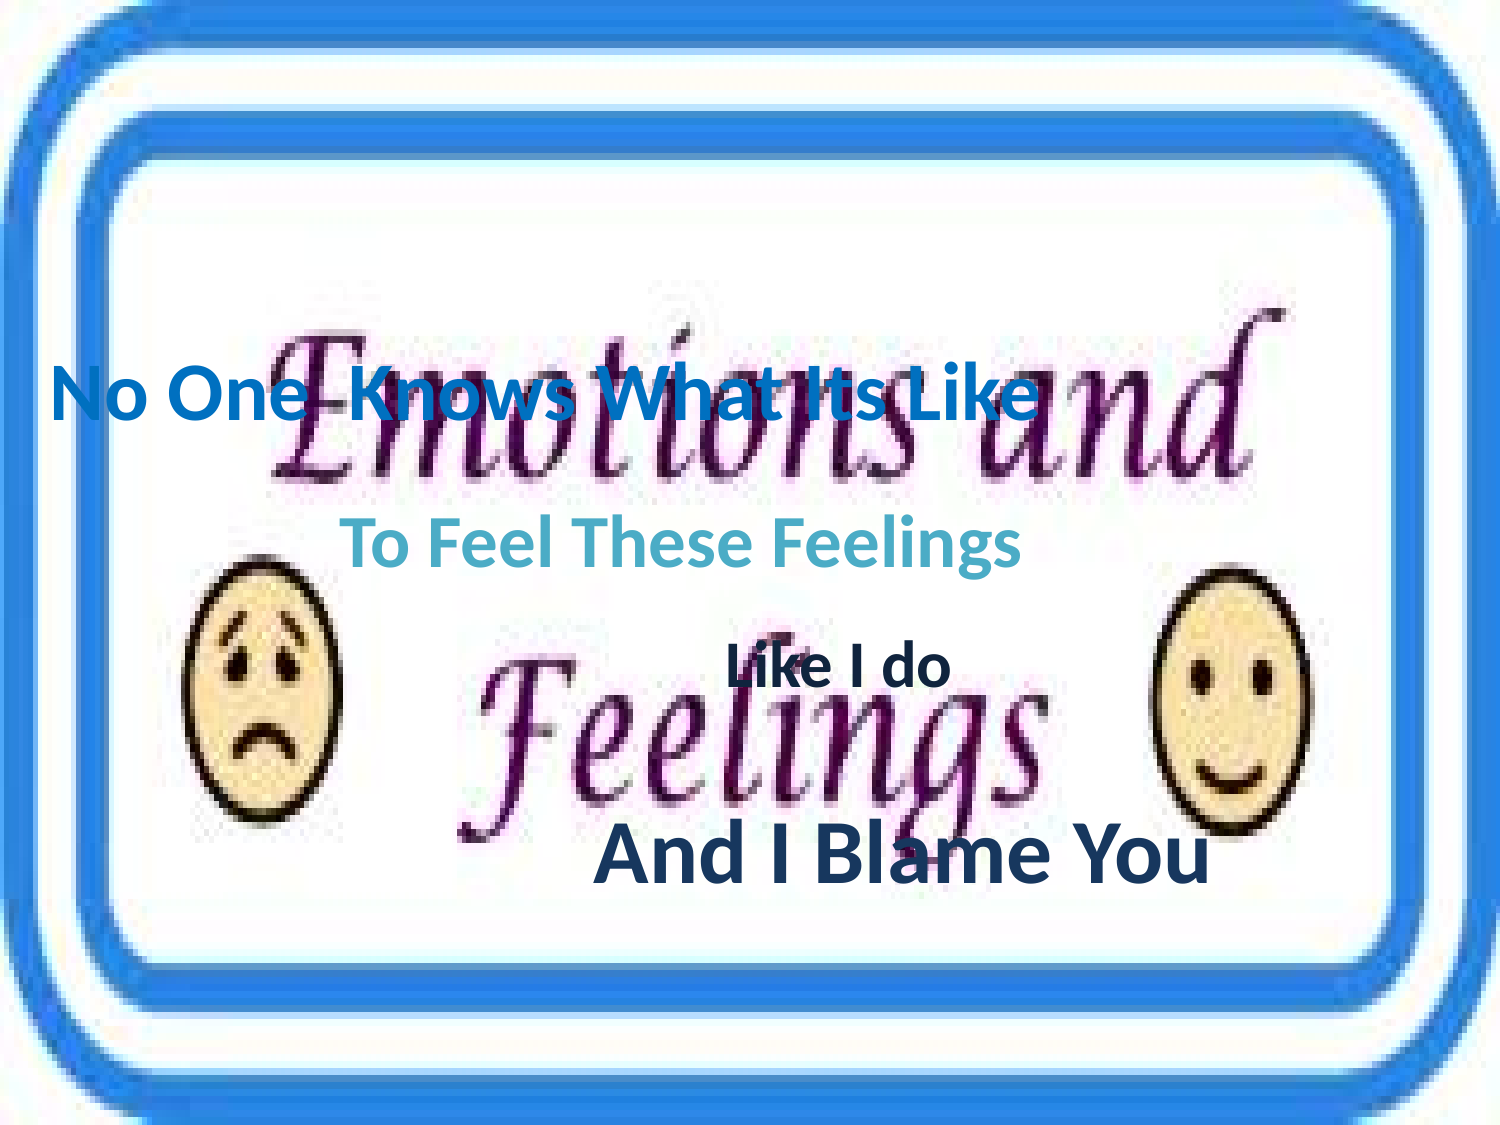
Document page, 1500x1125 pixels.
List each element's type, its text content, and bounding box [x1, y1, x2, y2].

text_box To Feel These Feelings [324, 485, 1039, 590]
text_box Like I do [710, 613, 968, 708]
text_box No One Knows What Its Like [35, 329, 1058, 445]
picture [0, 0, 1500, 1125]
text_box And I Blame You [578, 784, 1229, 909]
